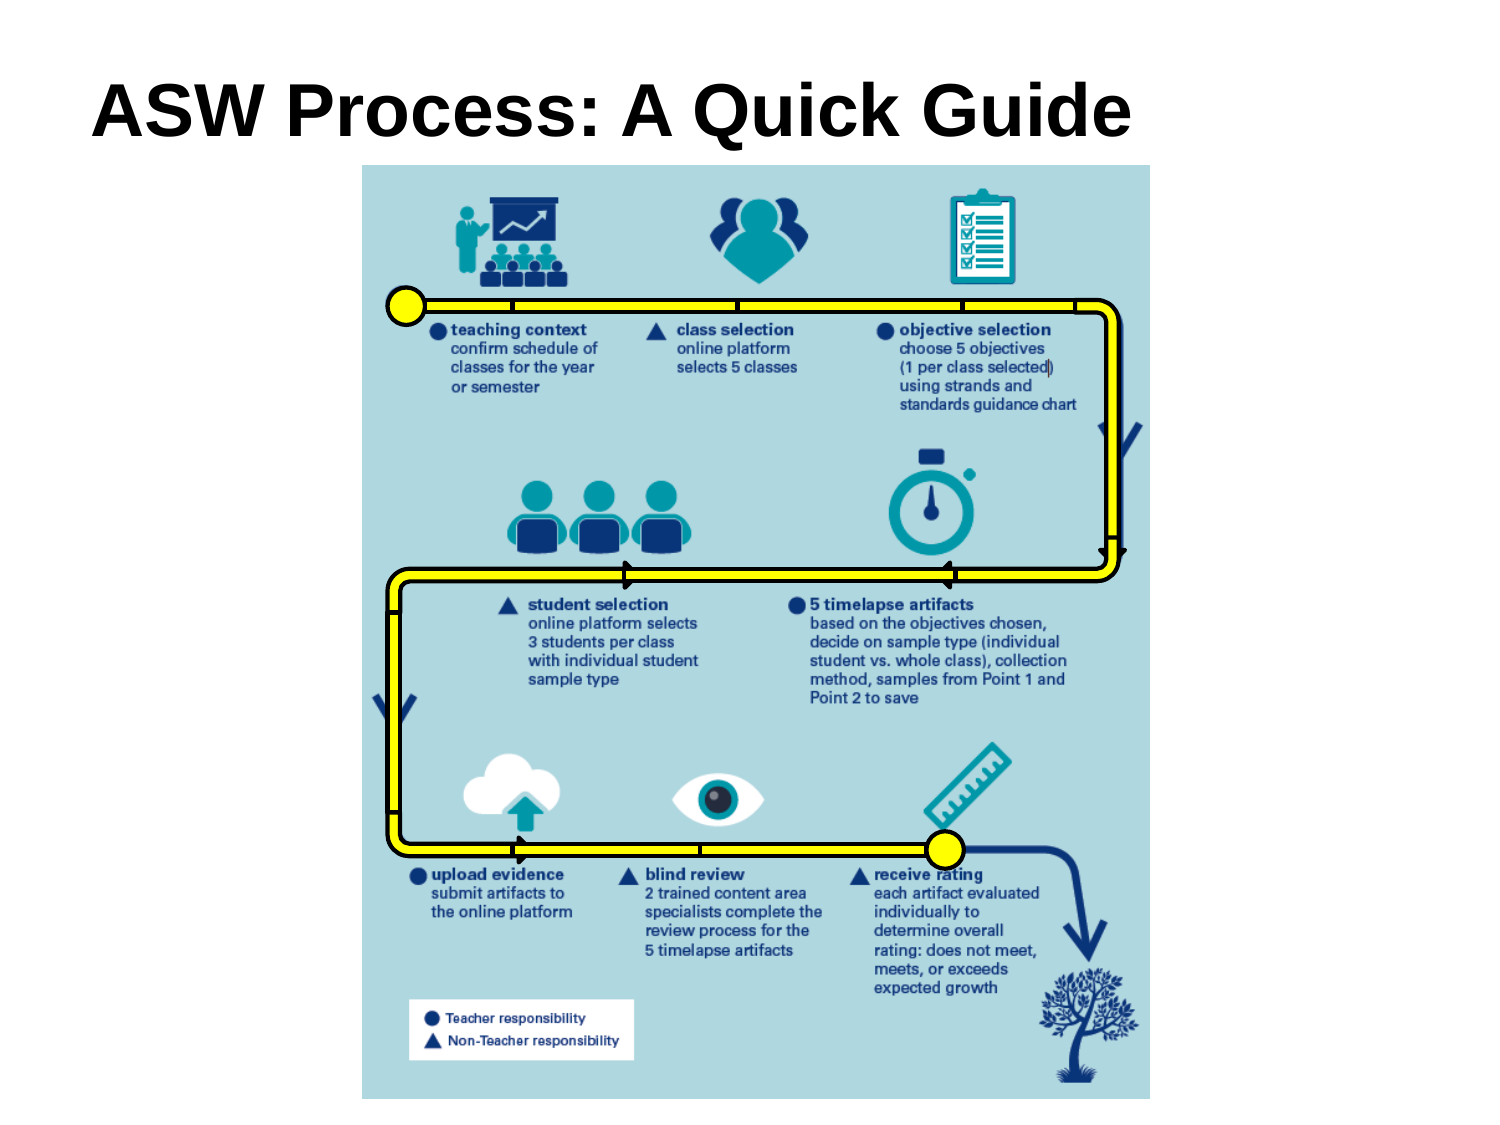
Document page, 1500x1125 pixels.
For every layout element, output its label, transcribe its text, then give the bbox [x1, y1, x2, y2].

title ASW Process: A Quick Guide [75, 12, 1425, 200]
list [362, 165, 1151, 1099]
